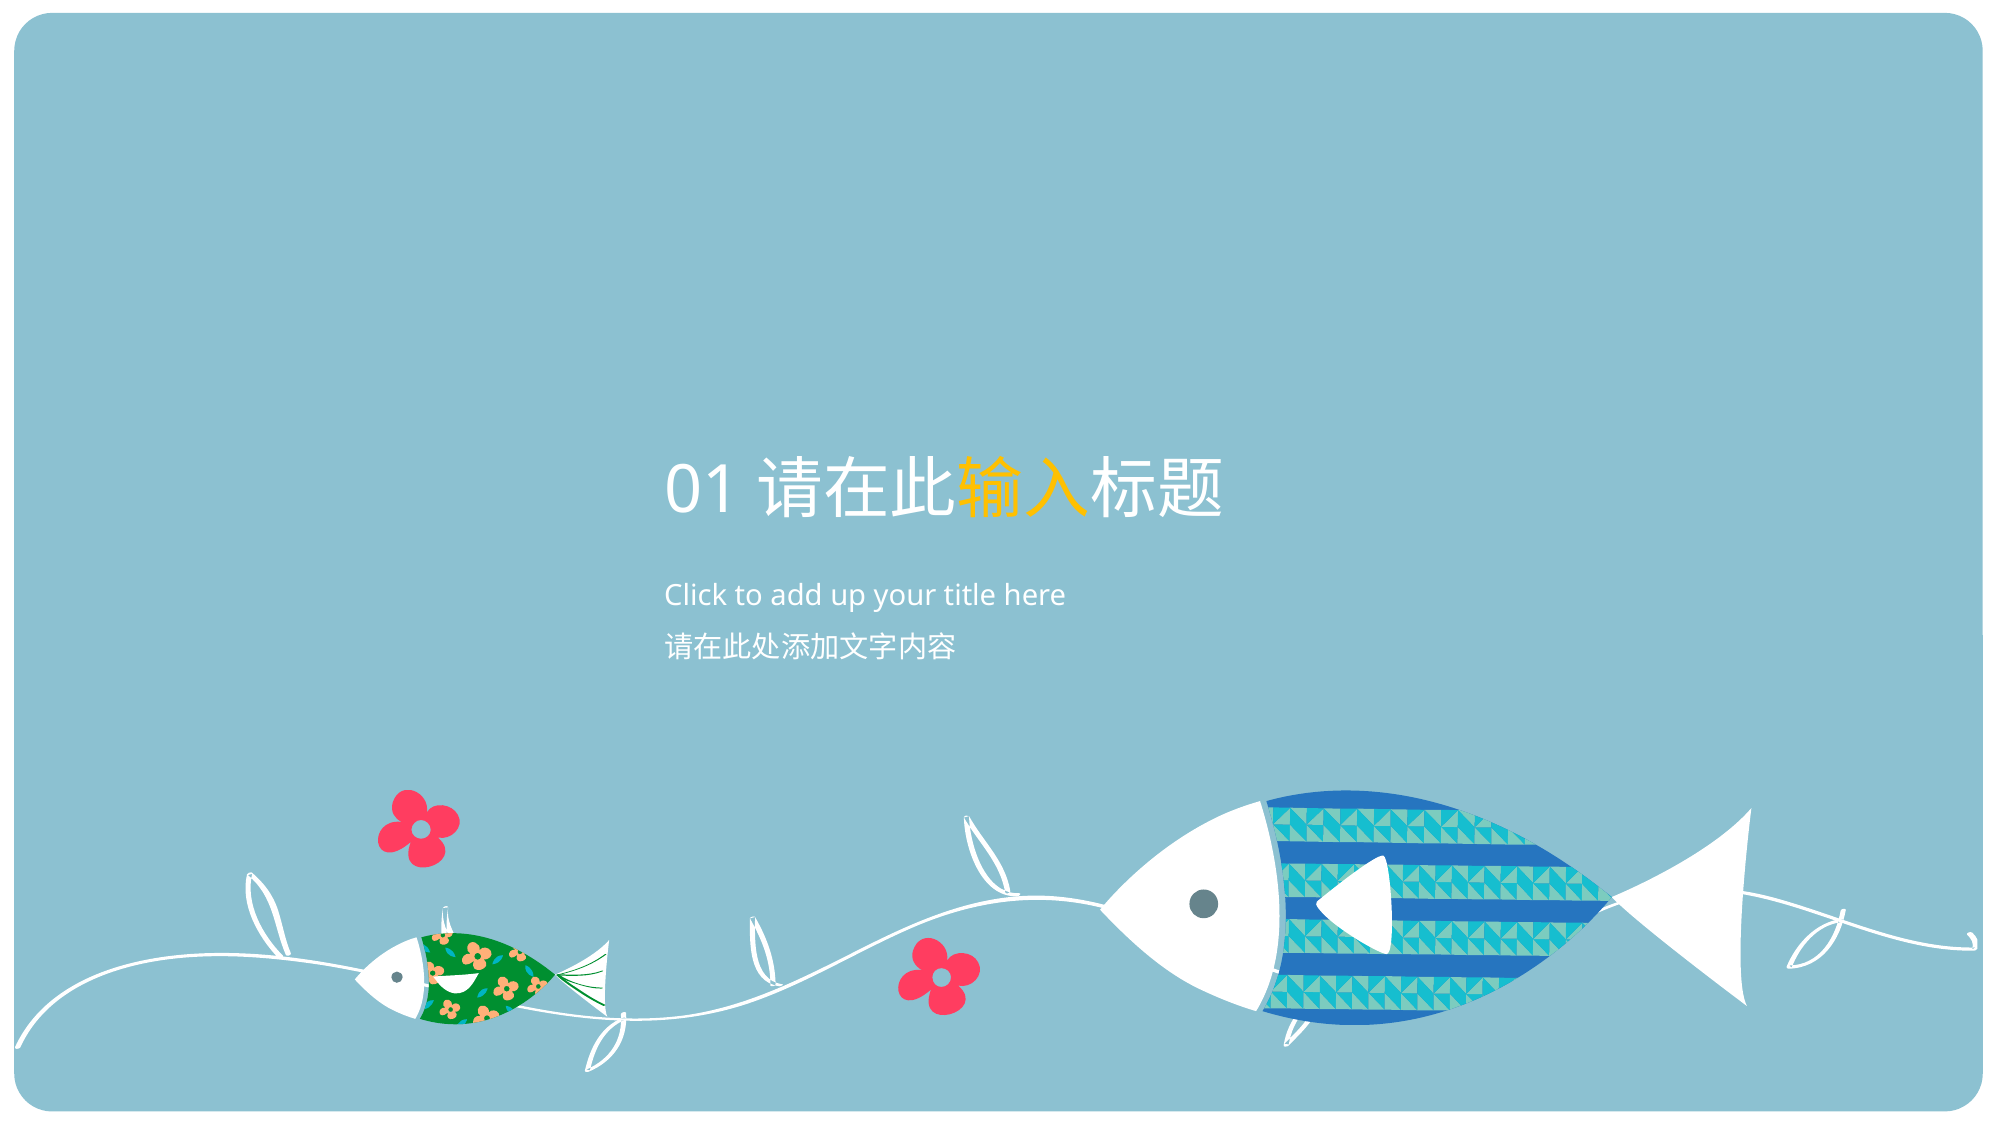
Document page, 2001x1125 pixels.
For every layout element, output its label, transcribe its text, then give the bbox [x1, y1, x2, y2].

text_box 01请在此输入标题 [649, 438, 1377, 534]
text_box [13, 11, 1984, 1113]
text_box Click to add up your title here 请在此处添加文字内容 [649, 550, 1277, 671]
picture [14, 790, 1978, 1072]
